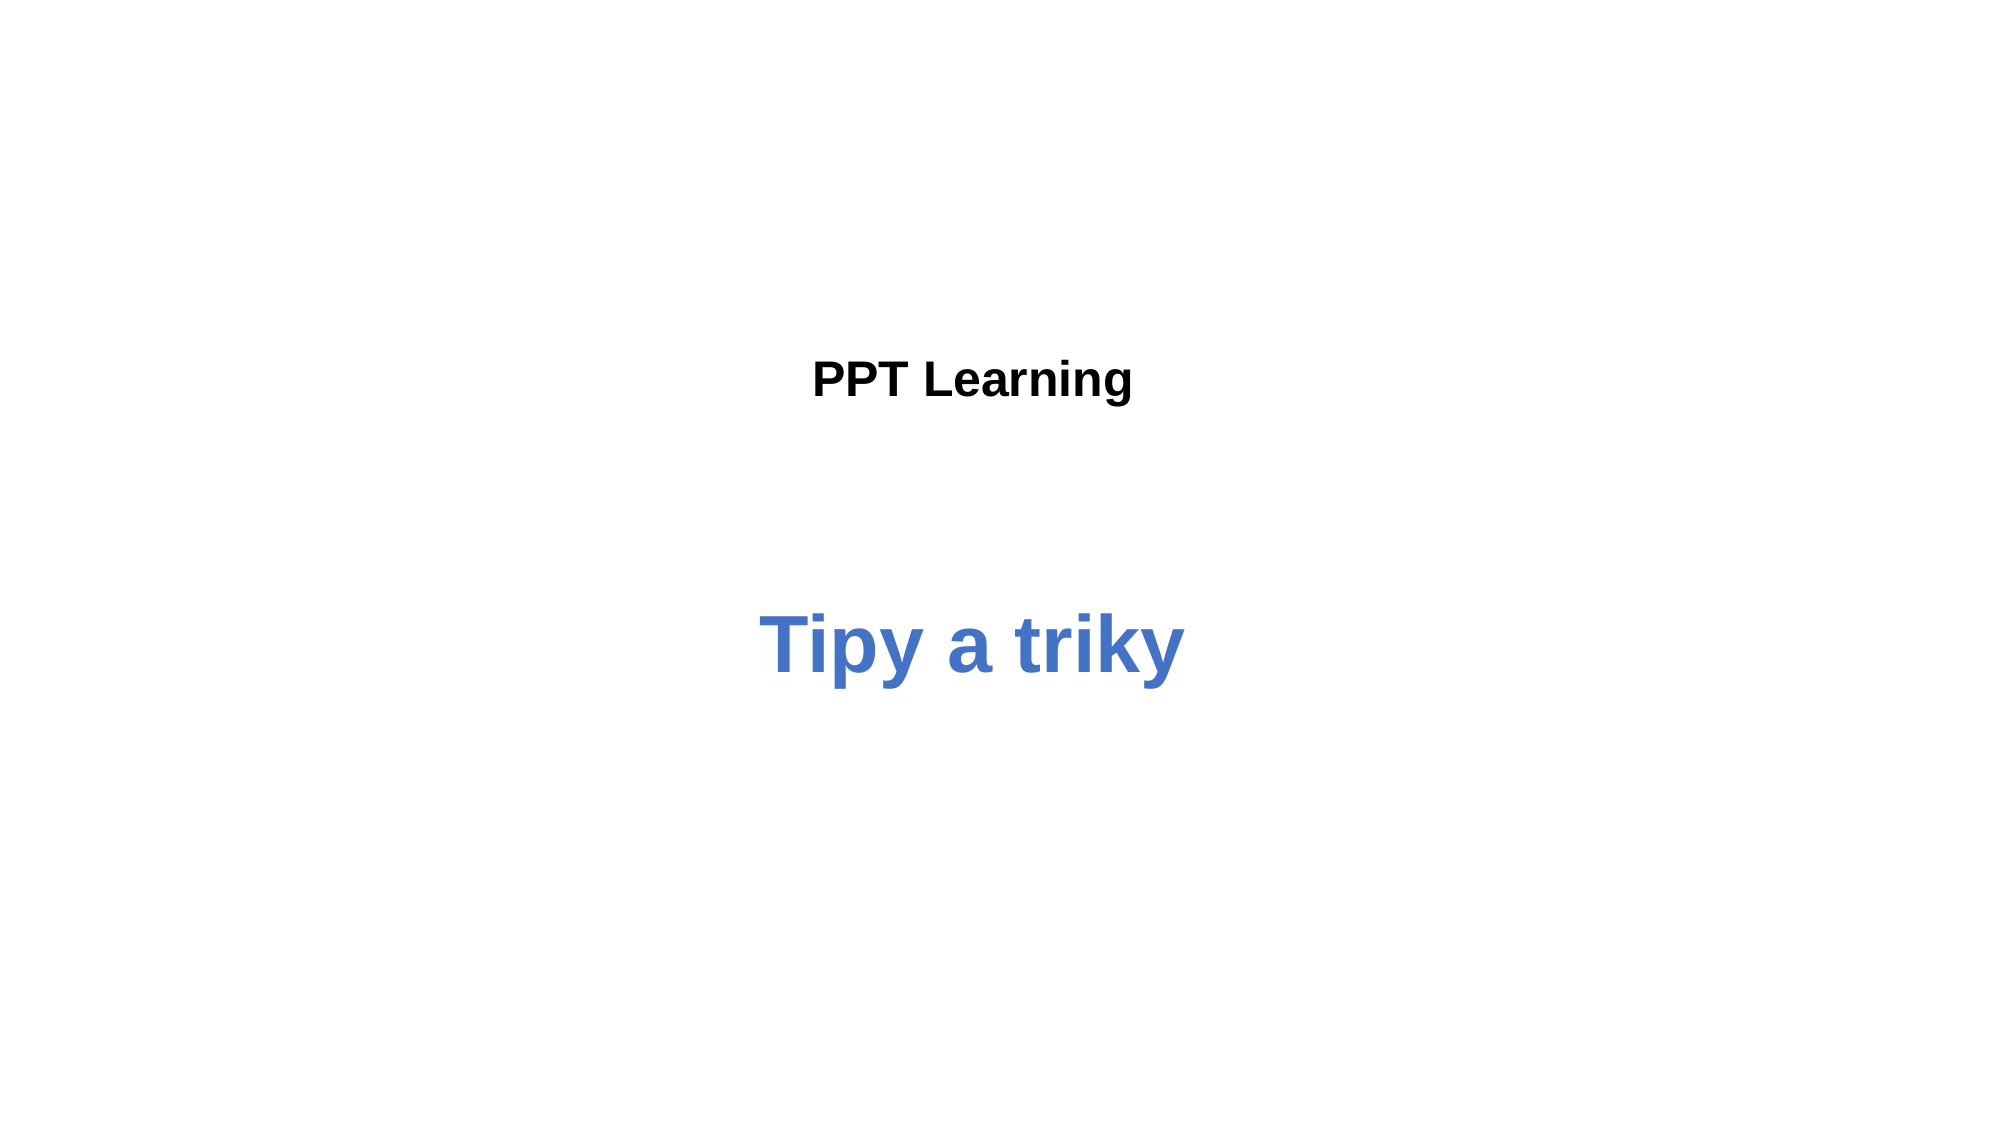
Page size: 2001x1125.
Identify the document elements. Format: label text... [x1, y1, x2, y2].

text_box PPT Learning Tipy a triky [38, 339, 1908, 844]
